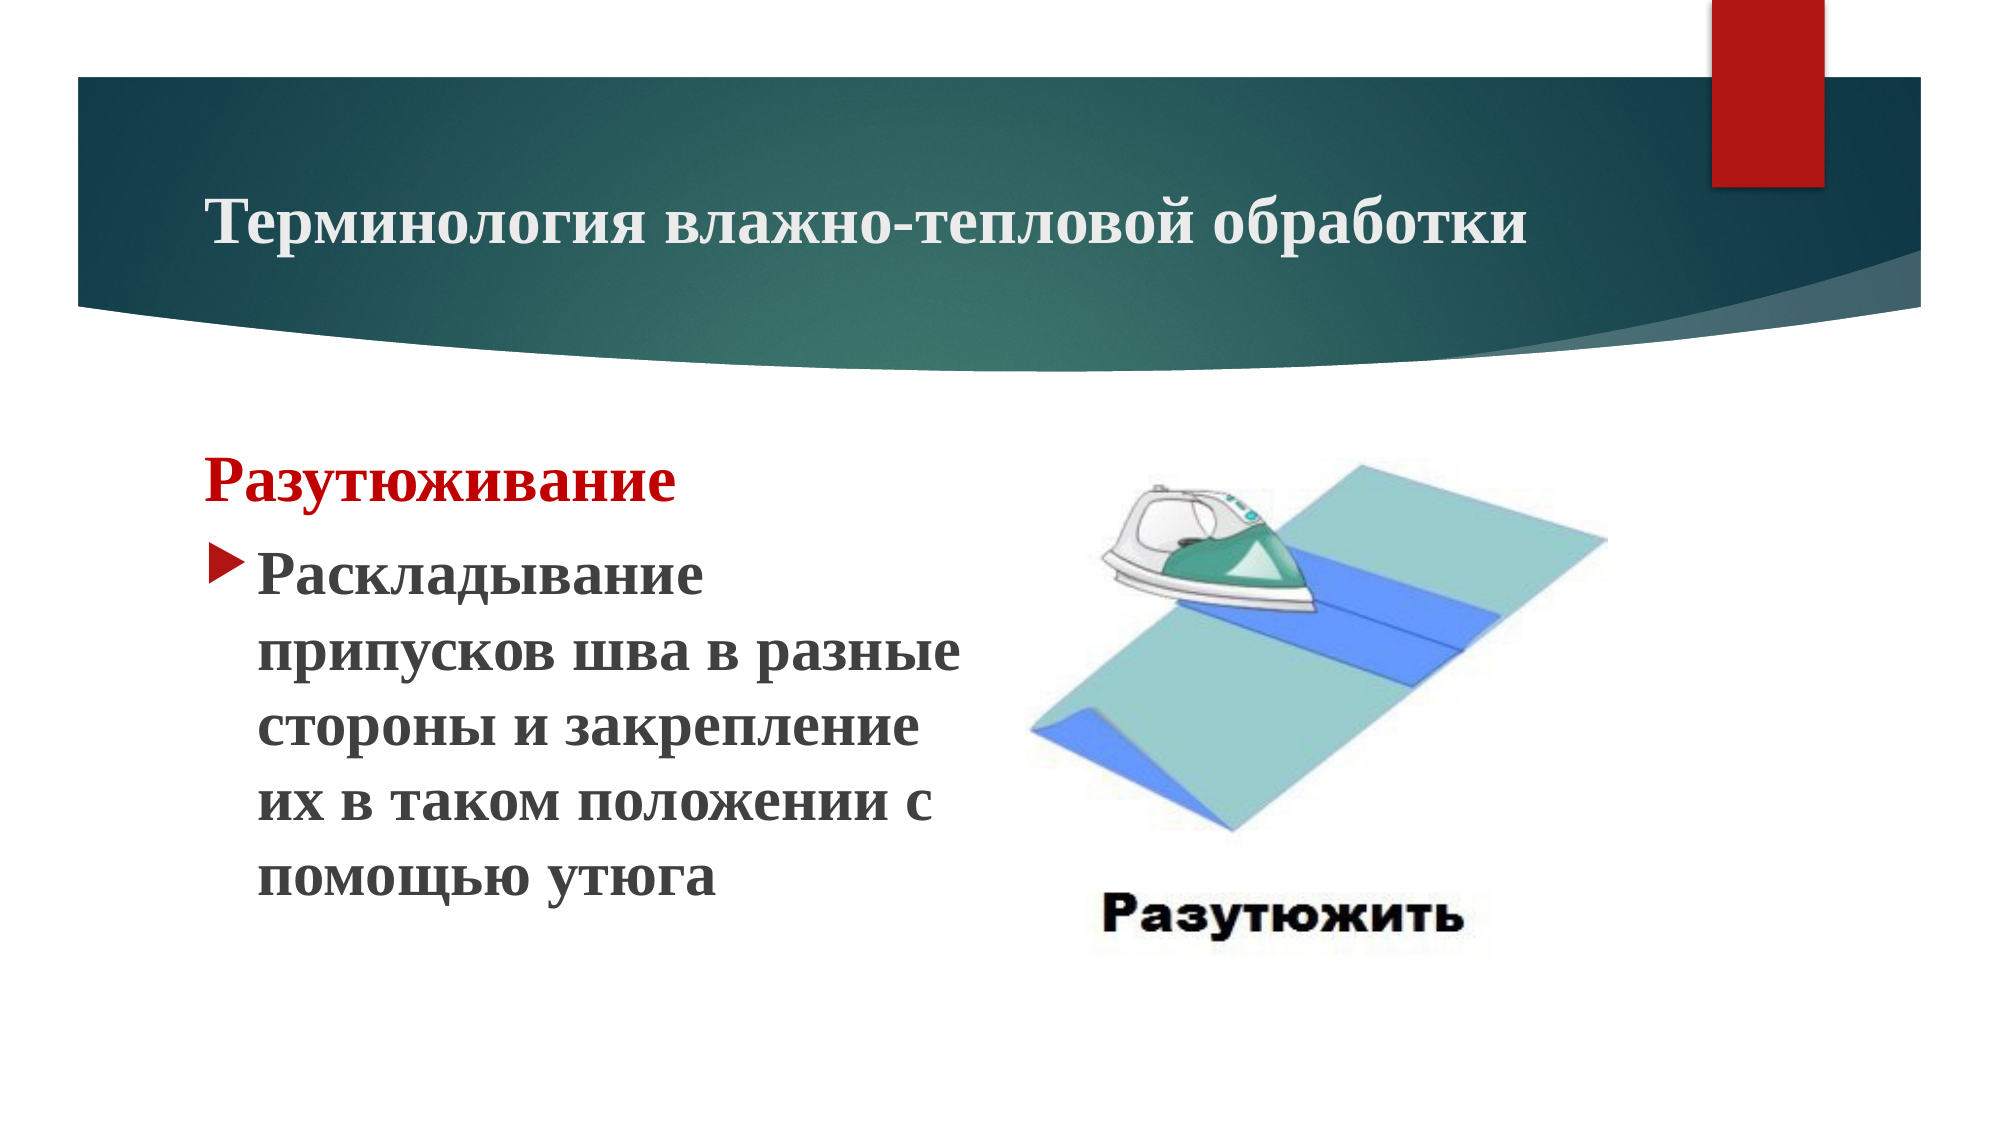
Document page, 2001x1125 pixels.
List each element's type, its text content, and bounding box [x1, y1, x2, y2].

list Разутюживание [189, 427, 982, 522]
title Терминология влажно-тепловой обработки [189, 158, 1638, 275]
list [1024, 458, 1608, 965]
list Раскладывание припусков шва в разные стороны и закрепление их в таком положении с помощью утюга [189, 524, 982, 992]
